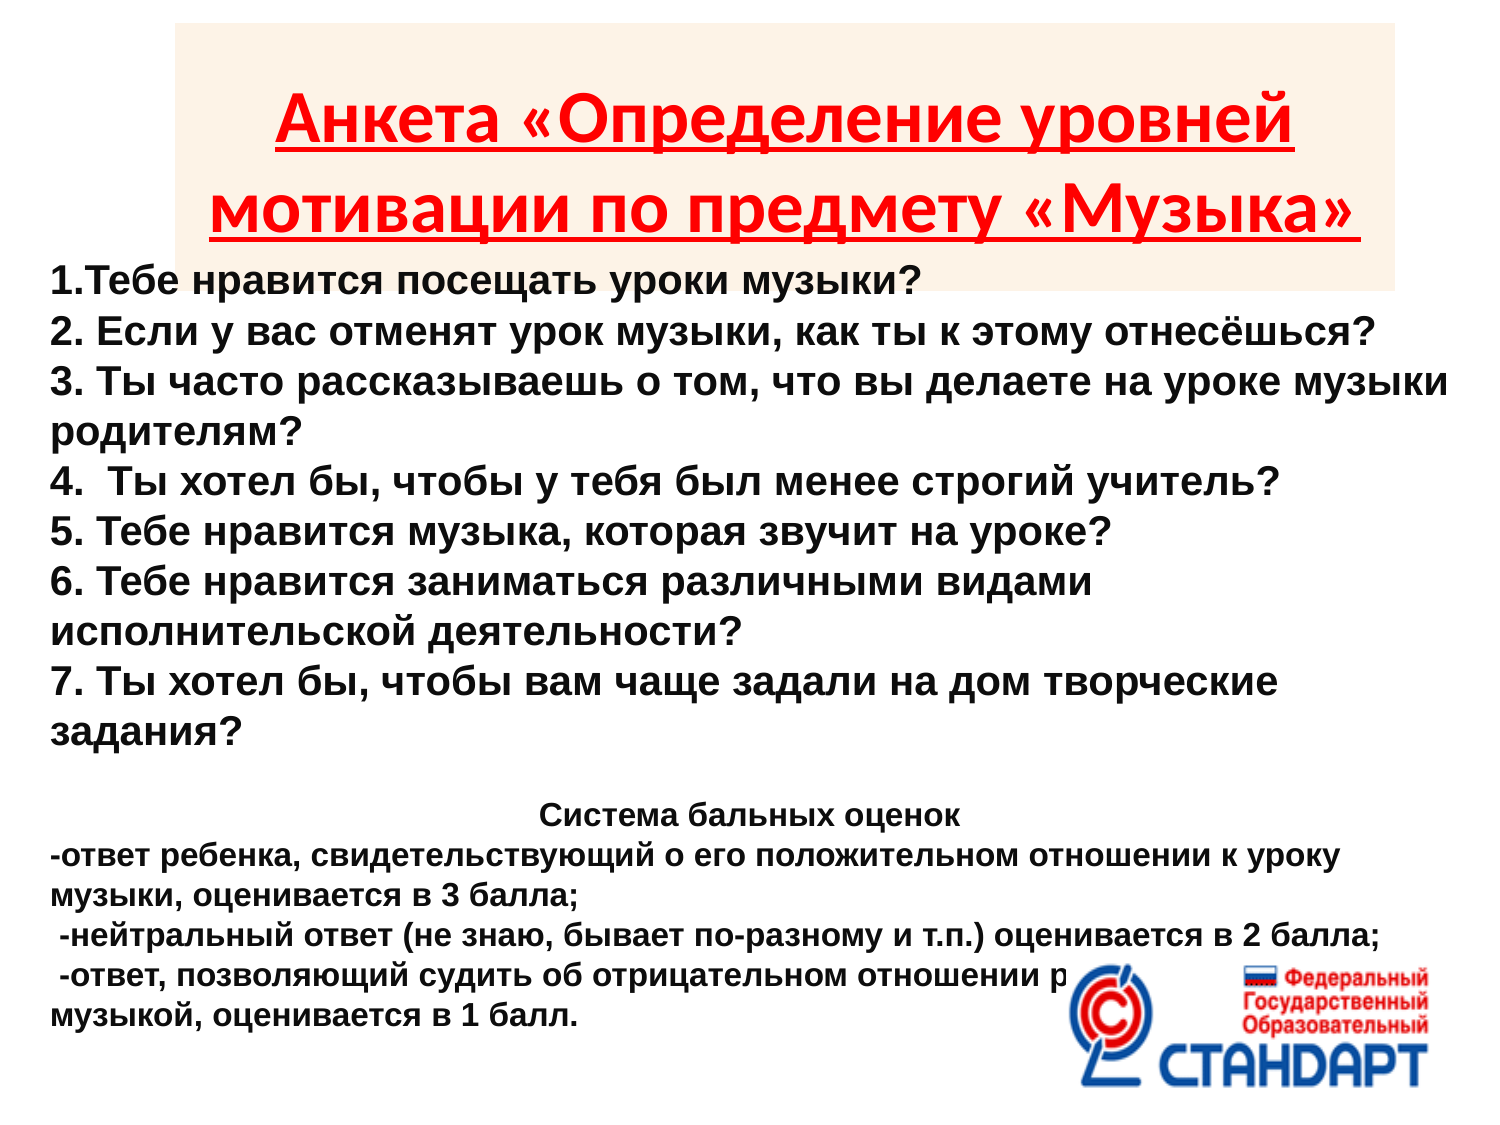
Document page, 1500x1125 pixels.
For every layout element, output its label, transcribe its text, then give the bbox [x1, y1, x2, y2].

picture [1066, 960, 1477, 1091]
text_box 1.Тебе нравится посещать уроки музыки? 2. Если у вас отменят урок музыки, как ты к этому отнесёшься? 3. Ты часто рассказываешь о том, что вы делаете на уроке музыки родителям? 4. Ты хотел бы, чтобы у тебя был менее строгий учитель? 5. Тебе нравится музыка, которая звучит на уроке? 6. Тебе нравится заниматься различными видами исполнительской деятельности? 7. Ты хотел бы, чтобы вам чаще задали на дом творческие задания? Система бальных оценок -ответ ребенка, свидетельствующий о его положительном отношении к уроку музыки, оценивается в 3 балла; -нейтральный ответ (не знаю, бывает по-разному и т.п.) оценивается в 2 балла; -ответ, позволяющий судить об отрицательном отношении ребенка занятиям музыкой, оценивается в 1 балл. [35, 246, 1465, 1041]
title Анкета «Определение уровней мотивации по предмету «Музыка» [175, 23, 1395, 246]
